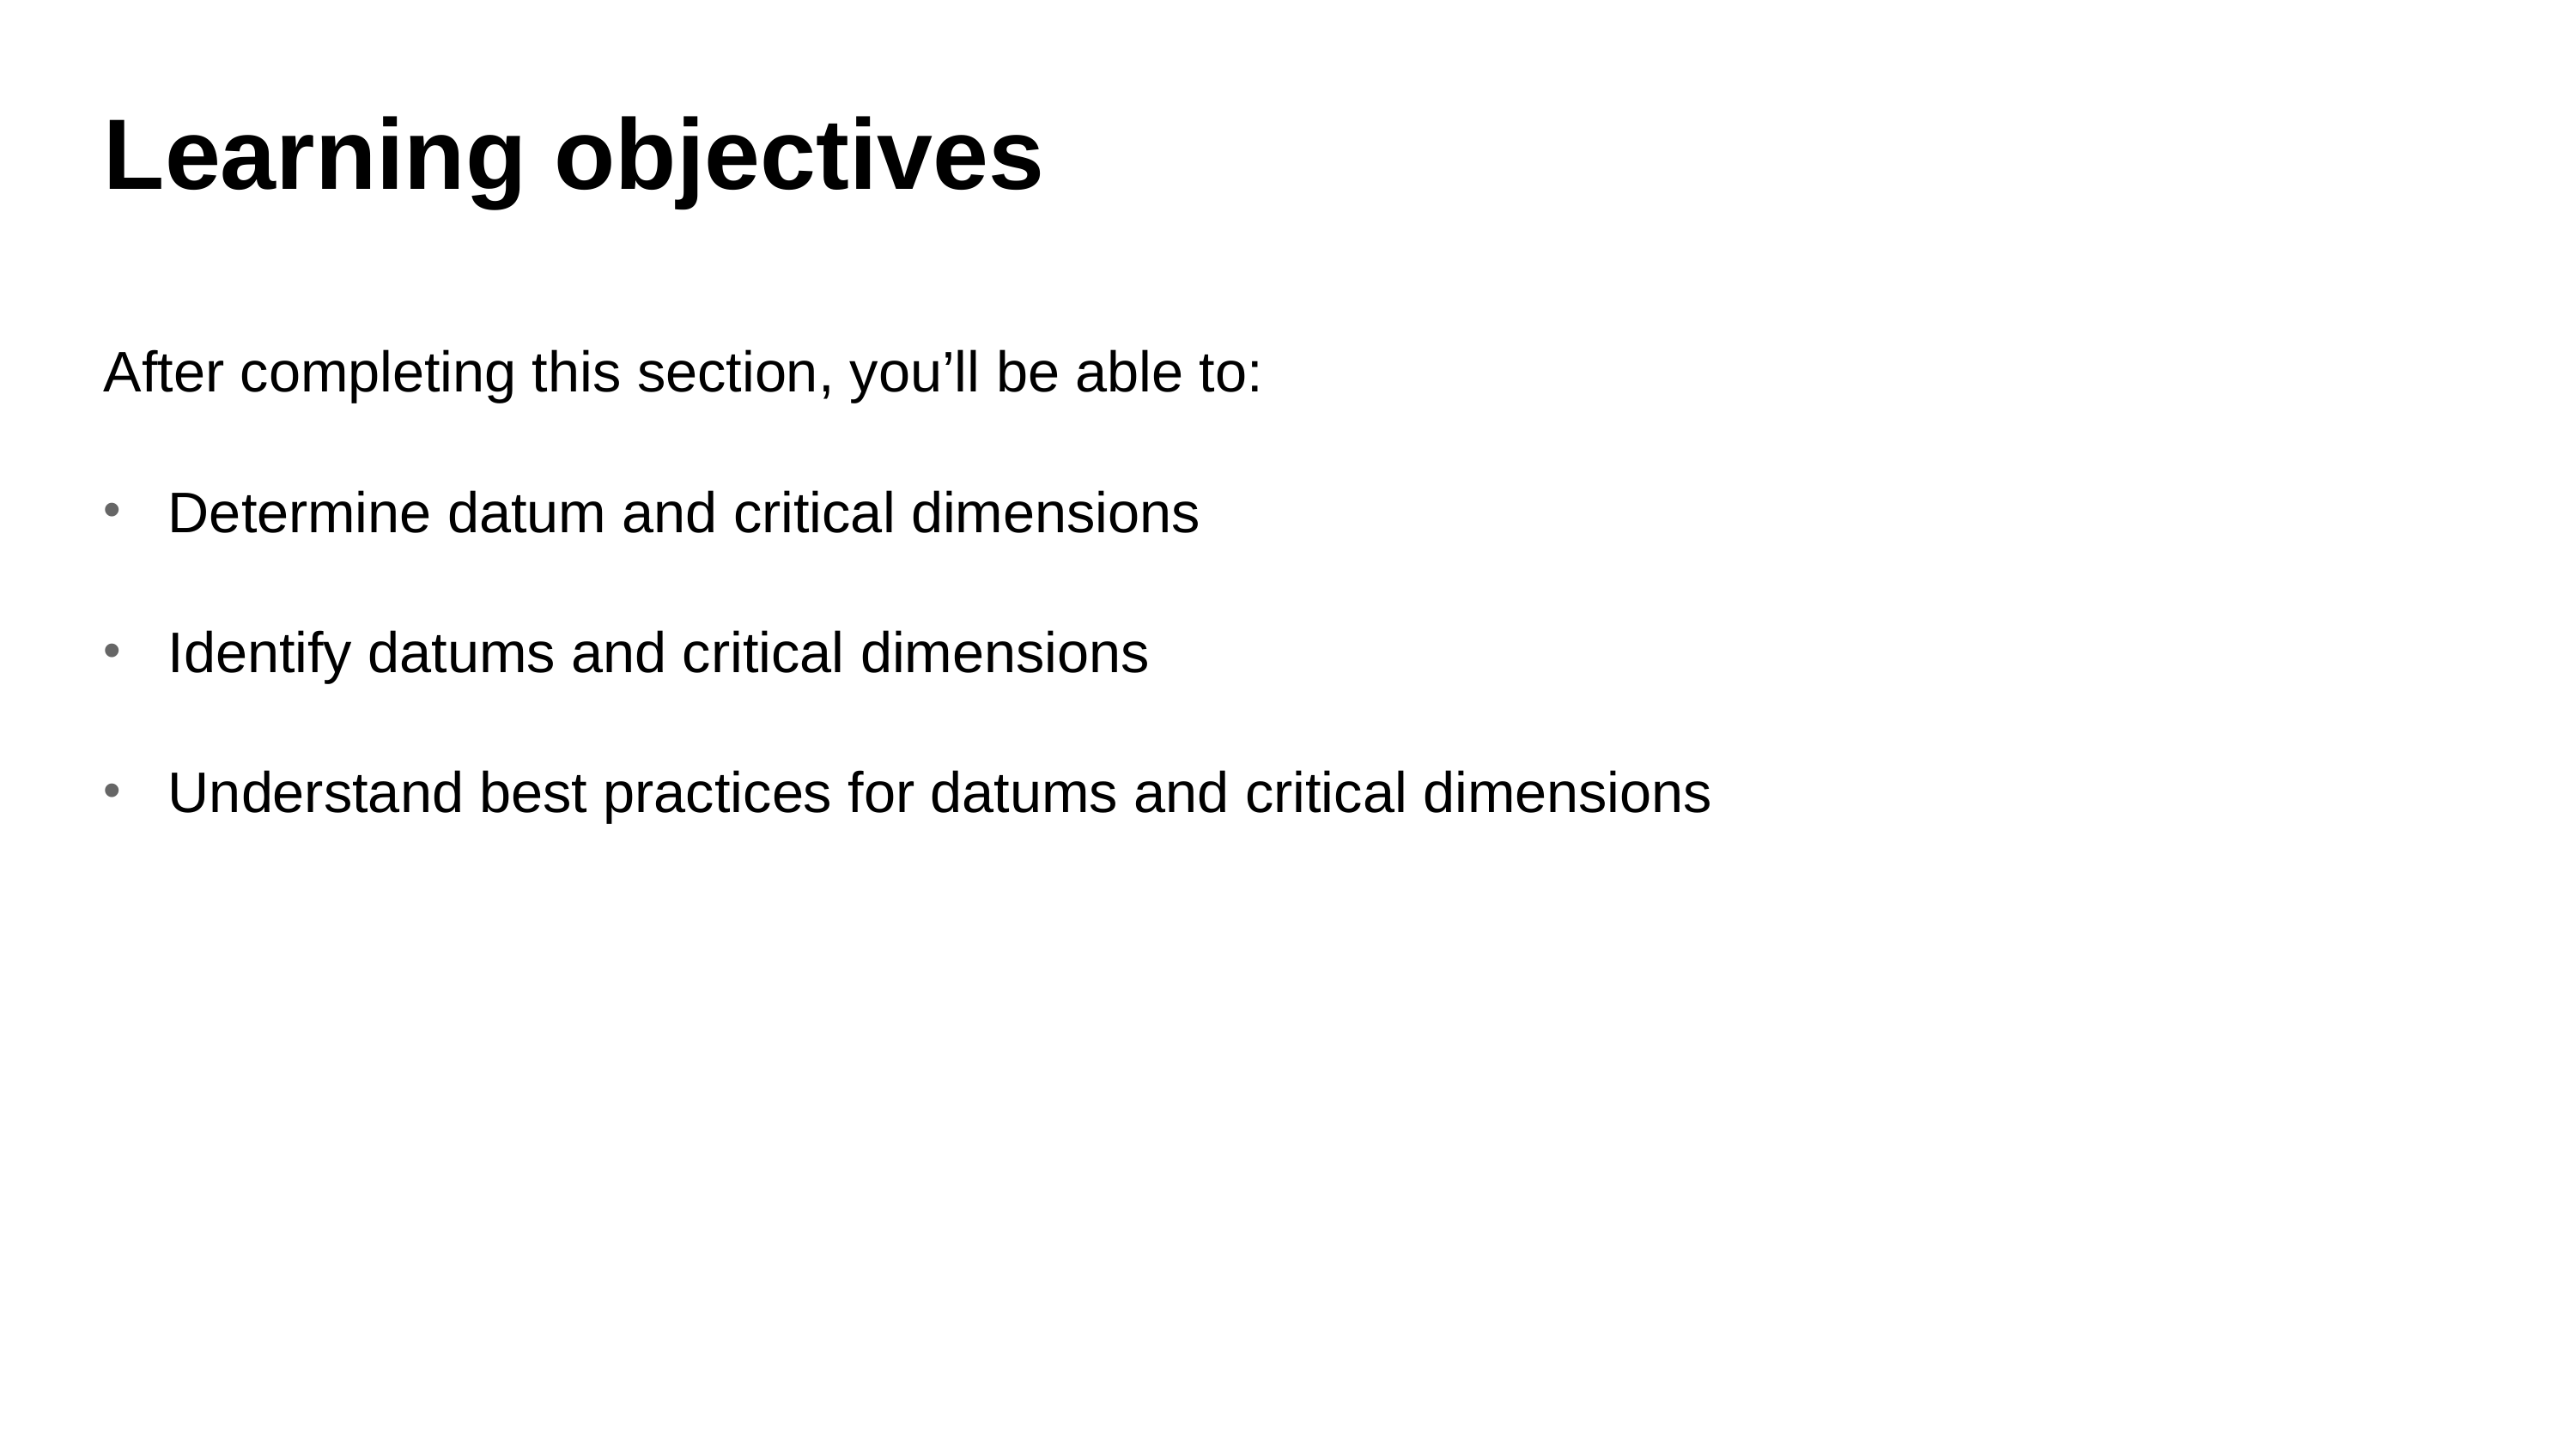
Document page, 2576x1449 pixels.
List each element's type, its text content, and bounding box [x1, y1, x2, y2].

list After completing this section, you’ll be able to: Determine datum and critical dimensions Identify datums and critical dimensions Understand best practices for datums and critical dimensions [103, 345, 2473, 1346]
title Learning objectives [103, 103, 2473, 345]
